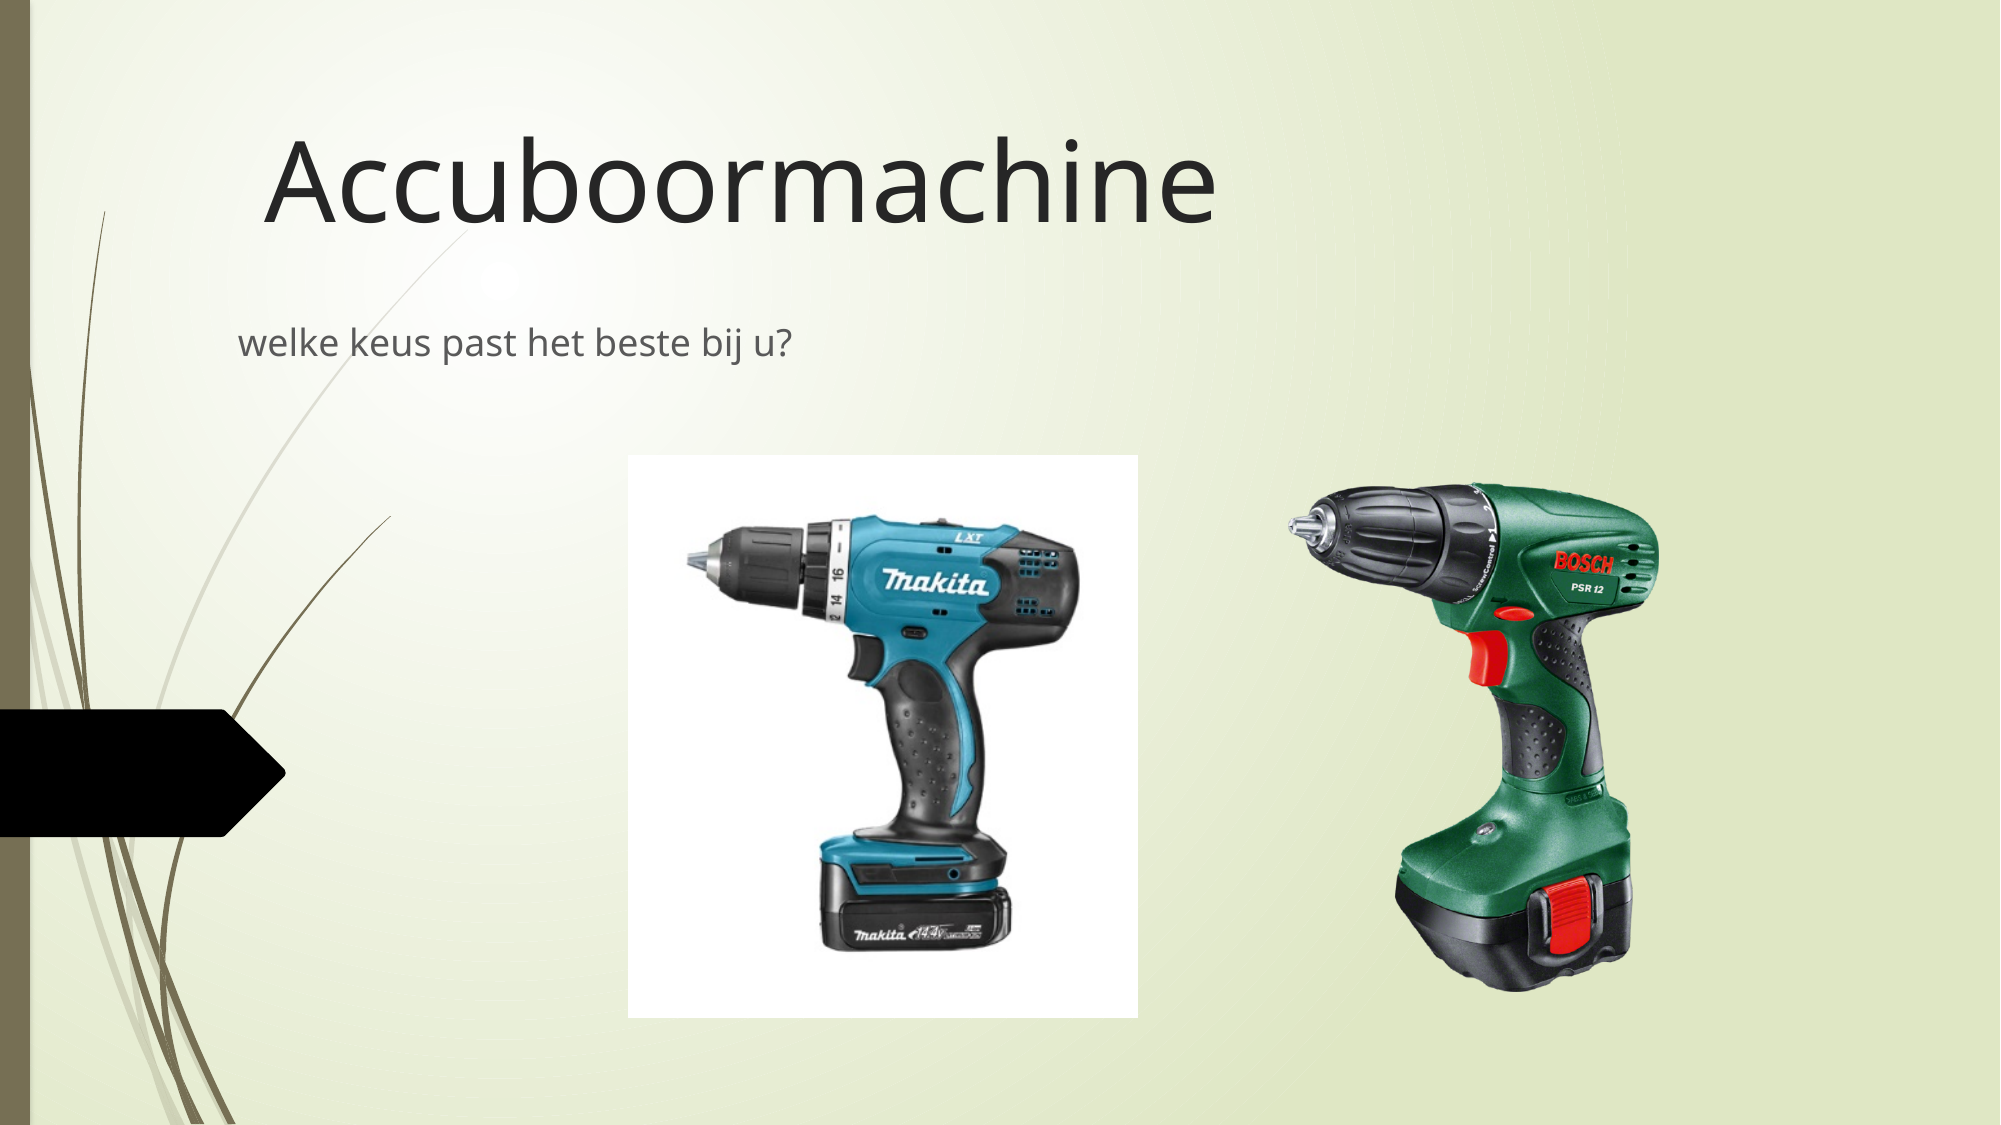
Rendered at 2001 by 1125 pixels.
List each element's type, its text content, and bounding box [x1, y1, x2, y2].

picture [627, 455, 1138, 1019]
title Accuboormachine [249, 82, 1750, 253]
picture [1288, 481, 1659, 992]
subtitle welke keus past het beste bij u? [222, 311, 1723, 396]
